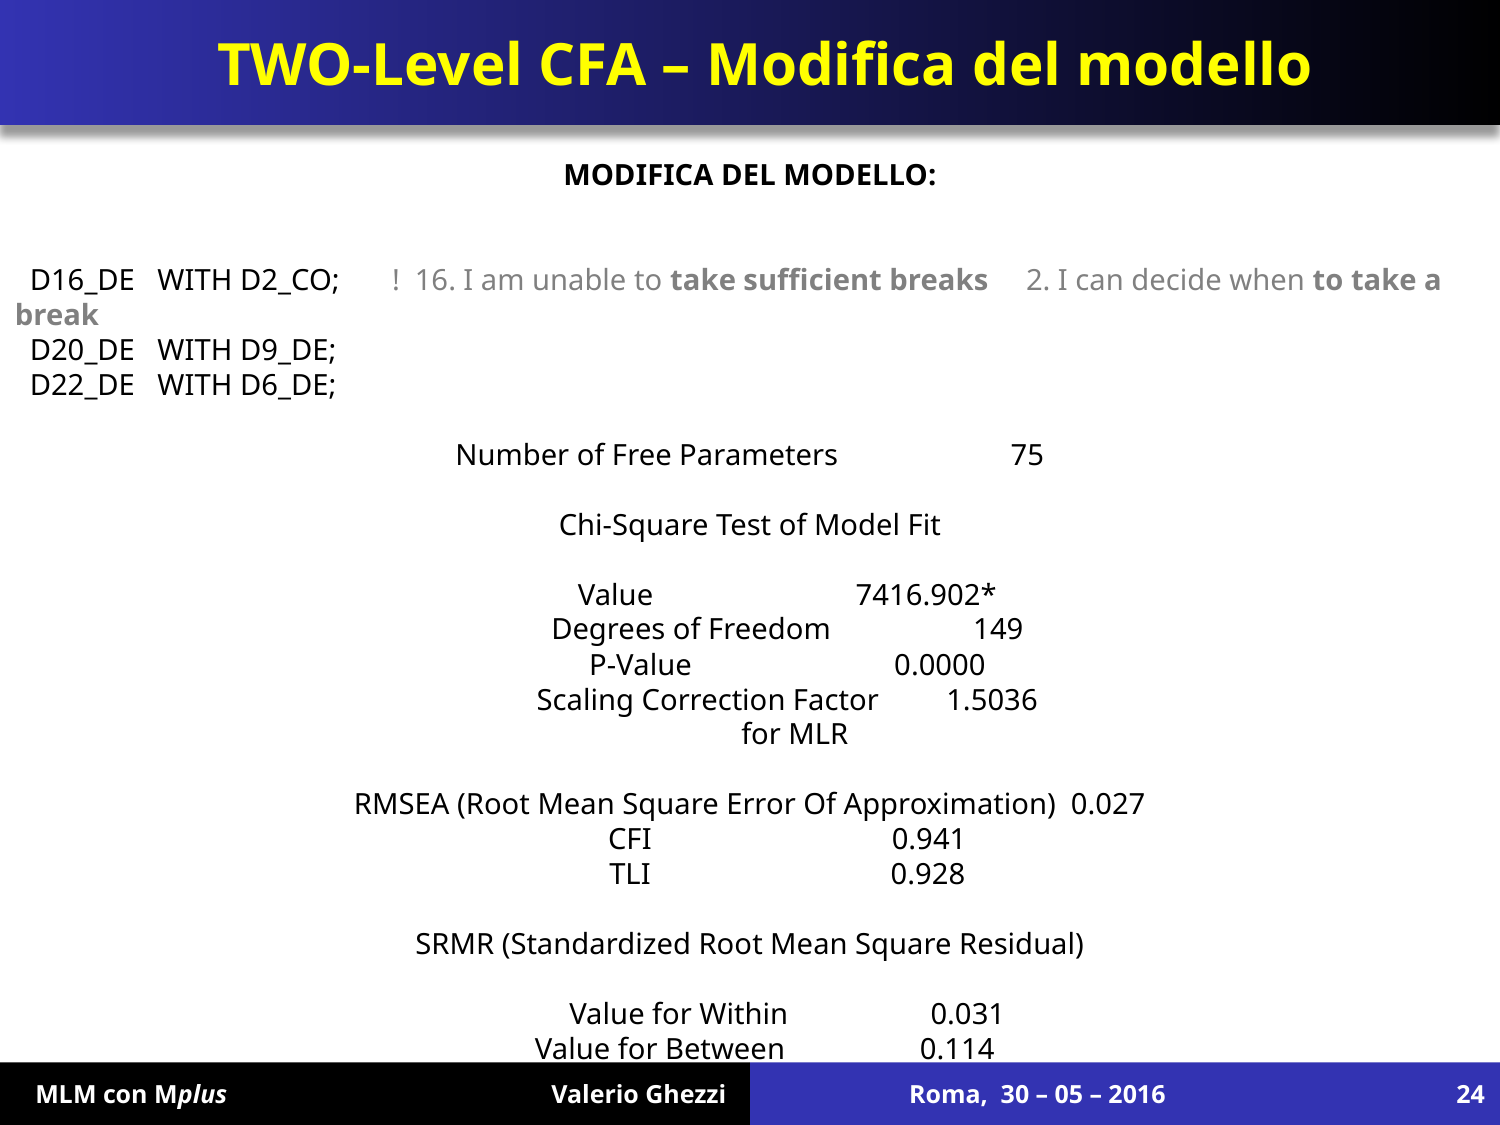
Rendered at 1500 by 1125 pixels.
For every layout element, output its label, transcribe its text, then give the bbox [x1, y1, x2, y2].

list MLM con Mplus Valerio Ghezzi [0, 1073, 750, 1125]
text_box Roma, 30 – 05 – 2016 [750, 1073, 1325, 1125]
text_box MODIFICA DEL MODELLO: D16_DE WITH D2_CO; ! 16. I am unable to take sufficient breaks 2. I can decide when to take a break D20_DE WITH D9_DE; D22_DE WITH D6_DE; Number of Free Parameters 75 Chi-Square Test of Model Fit Value 7416.902* Degrees of Freedom 149 P-Value 0.0000 Scaling Correction Factor 1.5036 for MLR RMSEA (Root Mean Square Error Of Approximation) 0.027 CFI 0.941 TLI 0.928 SRMR (Standardized Root Mean Square Residual) Value for Within 0.031 Value for Between 0.114 [0, 148, 1500, 1073]
slide_number 24 [1325, 1073, 1500, 1125]
title TWO-Level CFA – Modifica del modello [0, 0, 1500, 126]
